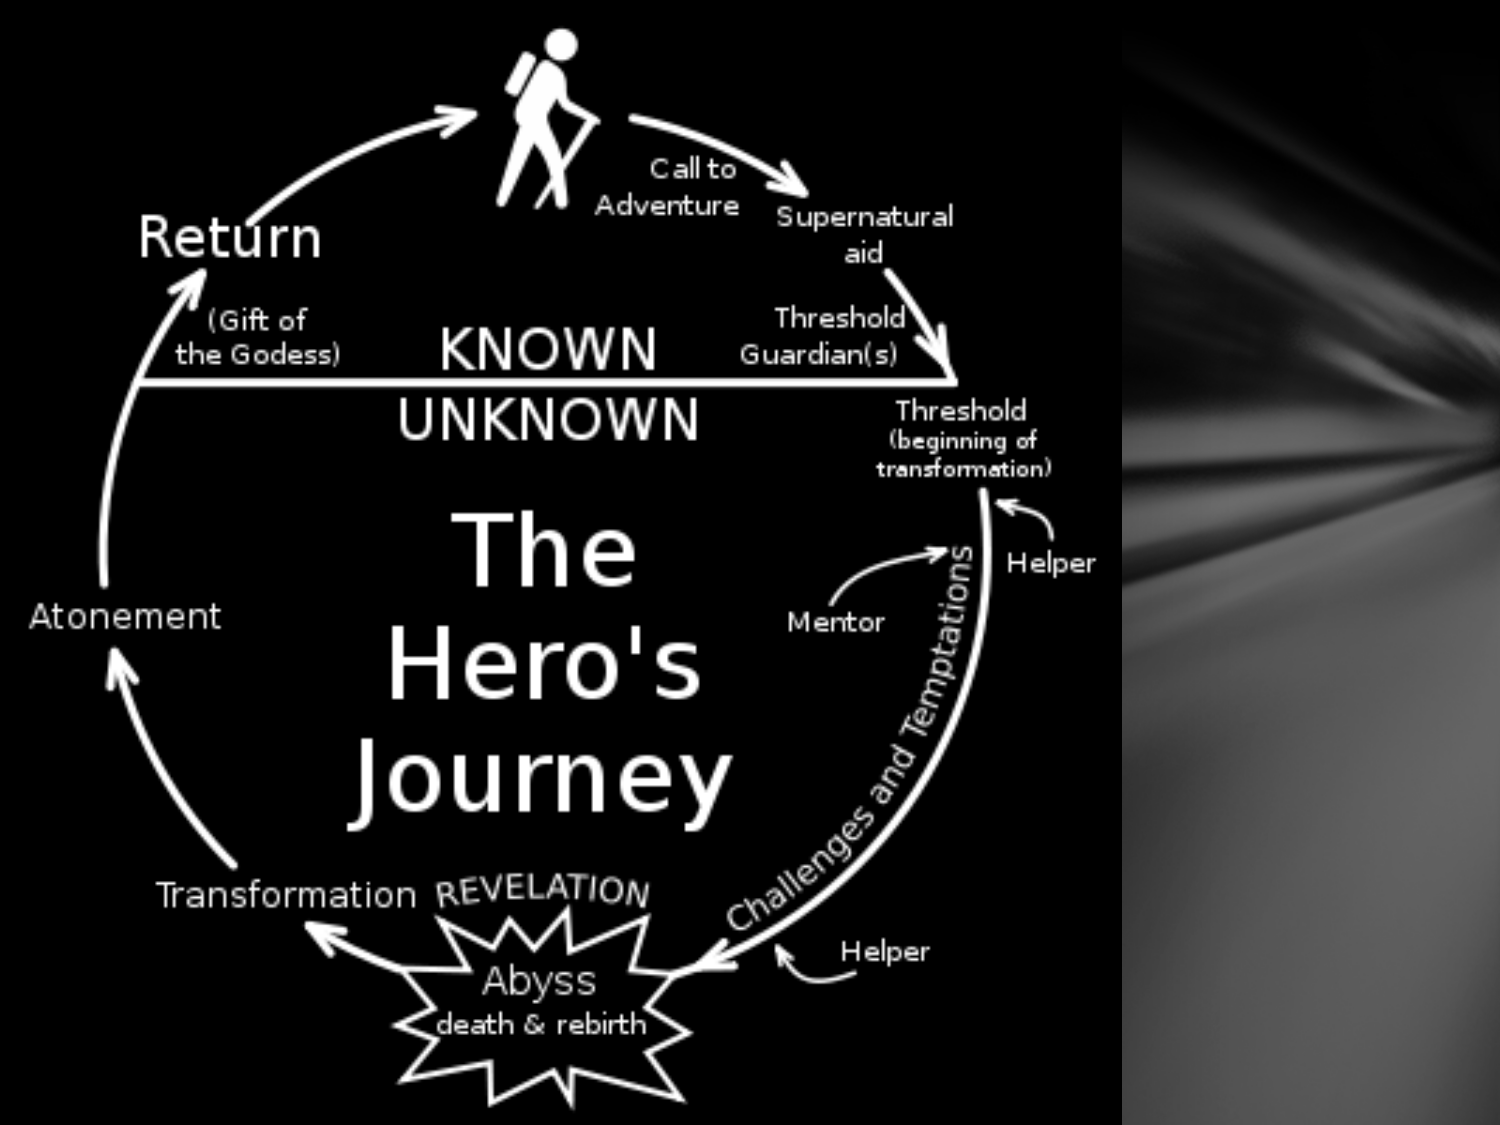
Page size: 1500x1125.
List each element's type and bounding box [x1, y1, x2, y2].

picture [1, 0, 1122, 1125]
